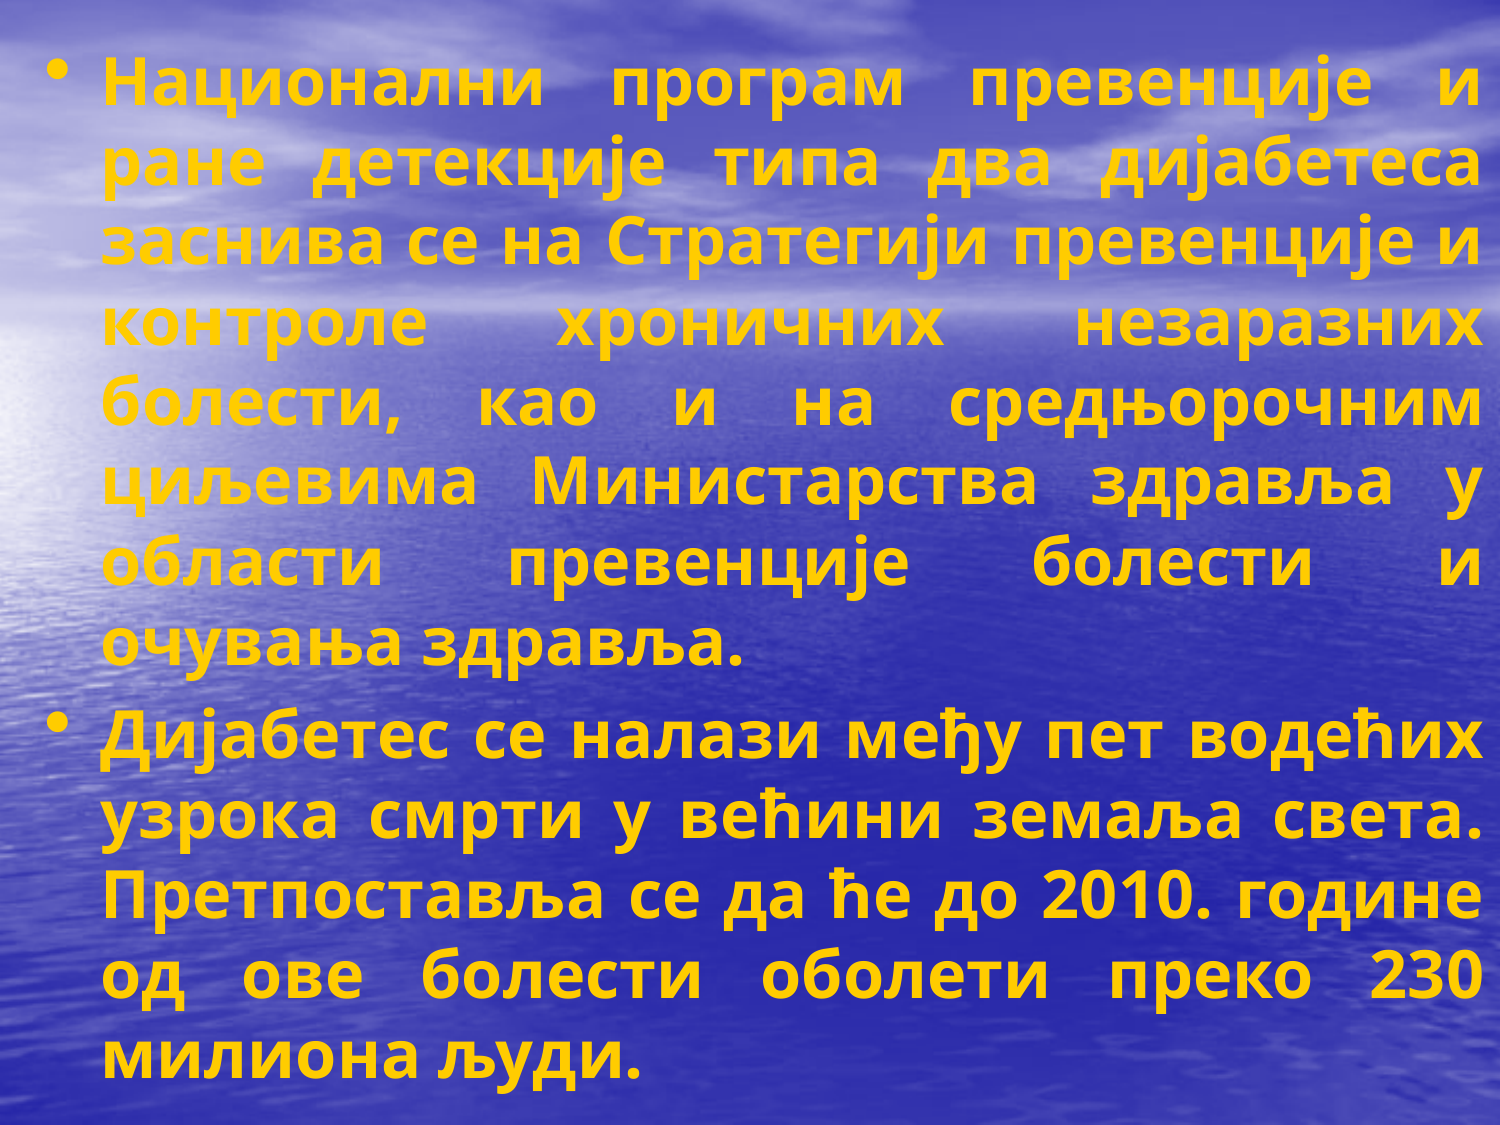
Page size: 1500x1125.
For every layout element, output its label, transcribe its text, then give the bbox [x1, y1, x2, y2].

list Национални програм превенције и ране детекције типа два дијабетеса заснива се на Стратегији превенције и контроле хроничних незаразних болести‚ као и на средњорочним циљевима Министарства здравља у области превенције болести и очувања здравља. Дијабетес се налази међу пет водећих узрока смрти у већини земаља света. Претпоставља се да ће до 2010. године од ове болести оболети преко 230 милиона људи. [29, 30, 1500, 1125]
